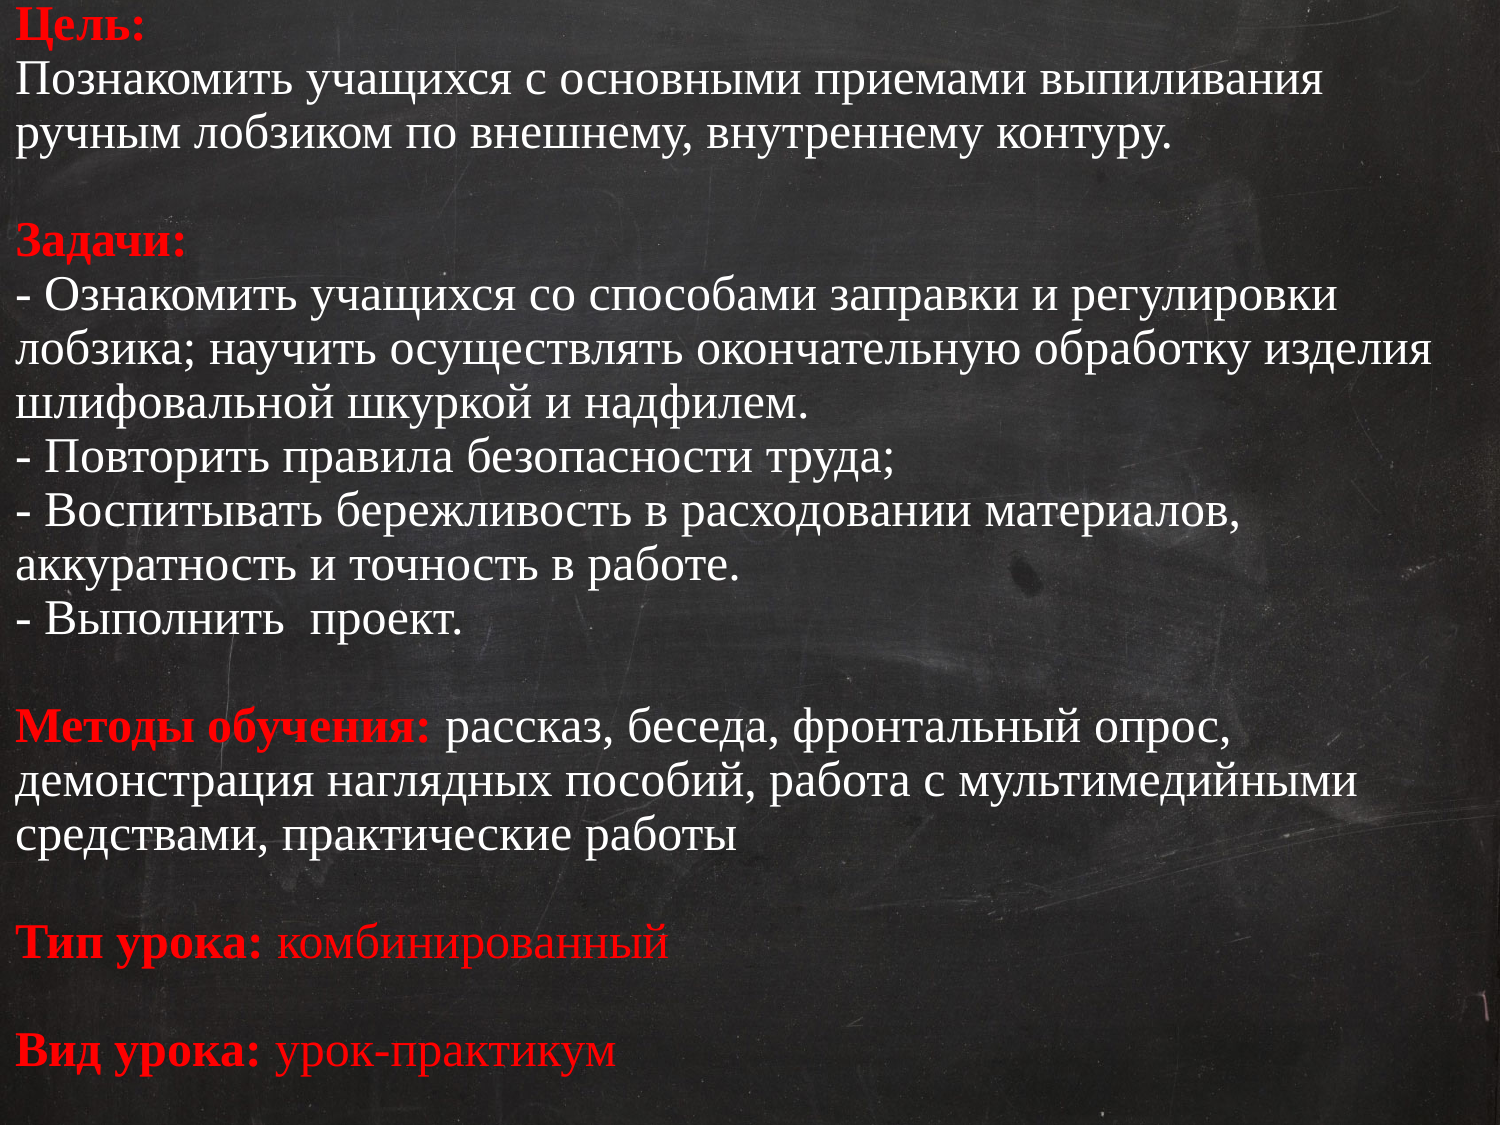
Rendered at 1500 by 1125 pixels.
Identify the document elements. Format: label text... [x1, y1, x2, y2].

title Цель: Познакомить учащихся с основными приемами выпиливания ручным лобзиком по внешнему, внутреннему контуру. Задачи: - Ознакомить учащихся со способами заправки и регулировки лобзика; научить осуществлять окончательную обработку изделия шлифовальной шкуркой и надфилем. - Повторить правила безопасности труда; - Воспитывать бережливость в расходовании материалов, аккуратность и точность в работе. - Выполнить проект. Методы обучения: рассказ, беседа, фронтальный опрос, демонстрация наглядных пособий, работа с мультимедийными средствами, практические работы Тип урока: комбинированный Вид урока: урок-практикум [0, 0, 1500, 1125]
